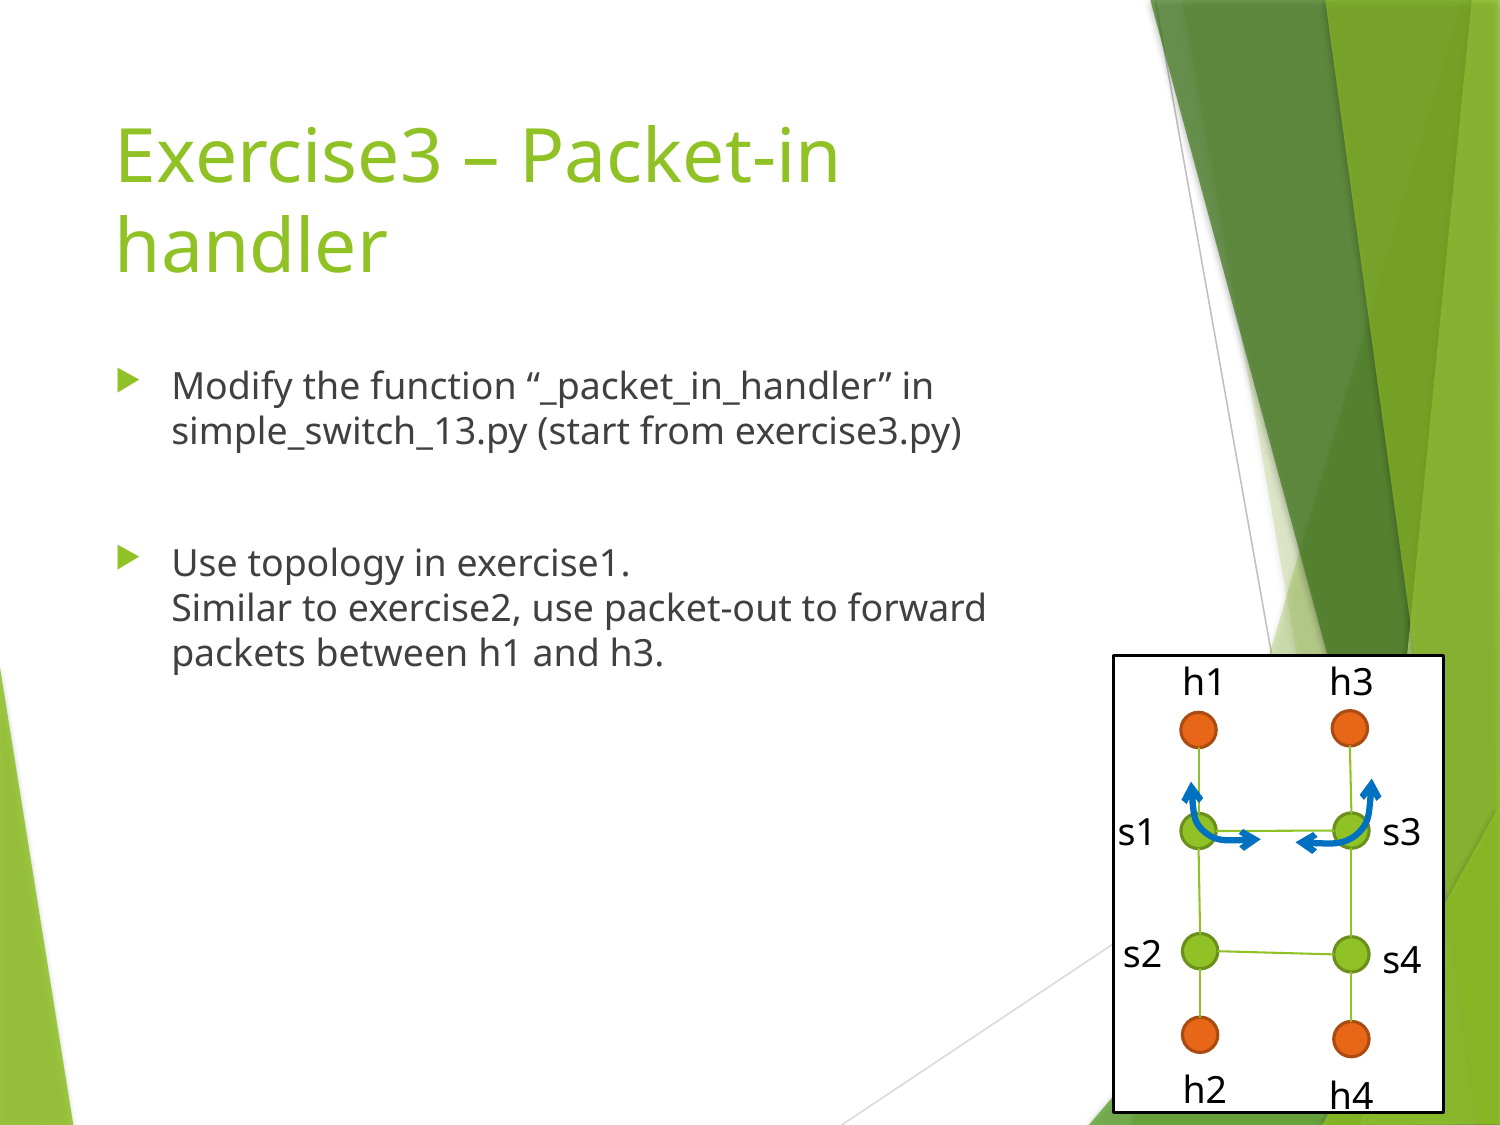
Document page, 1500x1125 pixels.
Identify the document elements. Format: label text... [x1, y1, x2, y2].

list Modify the function “_packet_in_handler” in simple_switch_13.py (start from exercise3.py) Use topology in exercise1. Similar to exercise2, use packet-out to forward packets between h1 and h3. [99, 354, 1142, 992]
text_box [1103, 649, 1445, 1125]
title Exercise3 – Packet-in handler [99, 99, 1142, 317]
